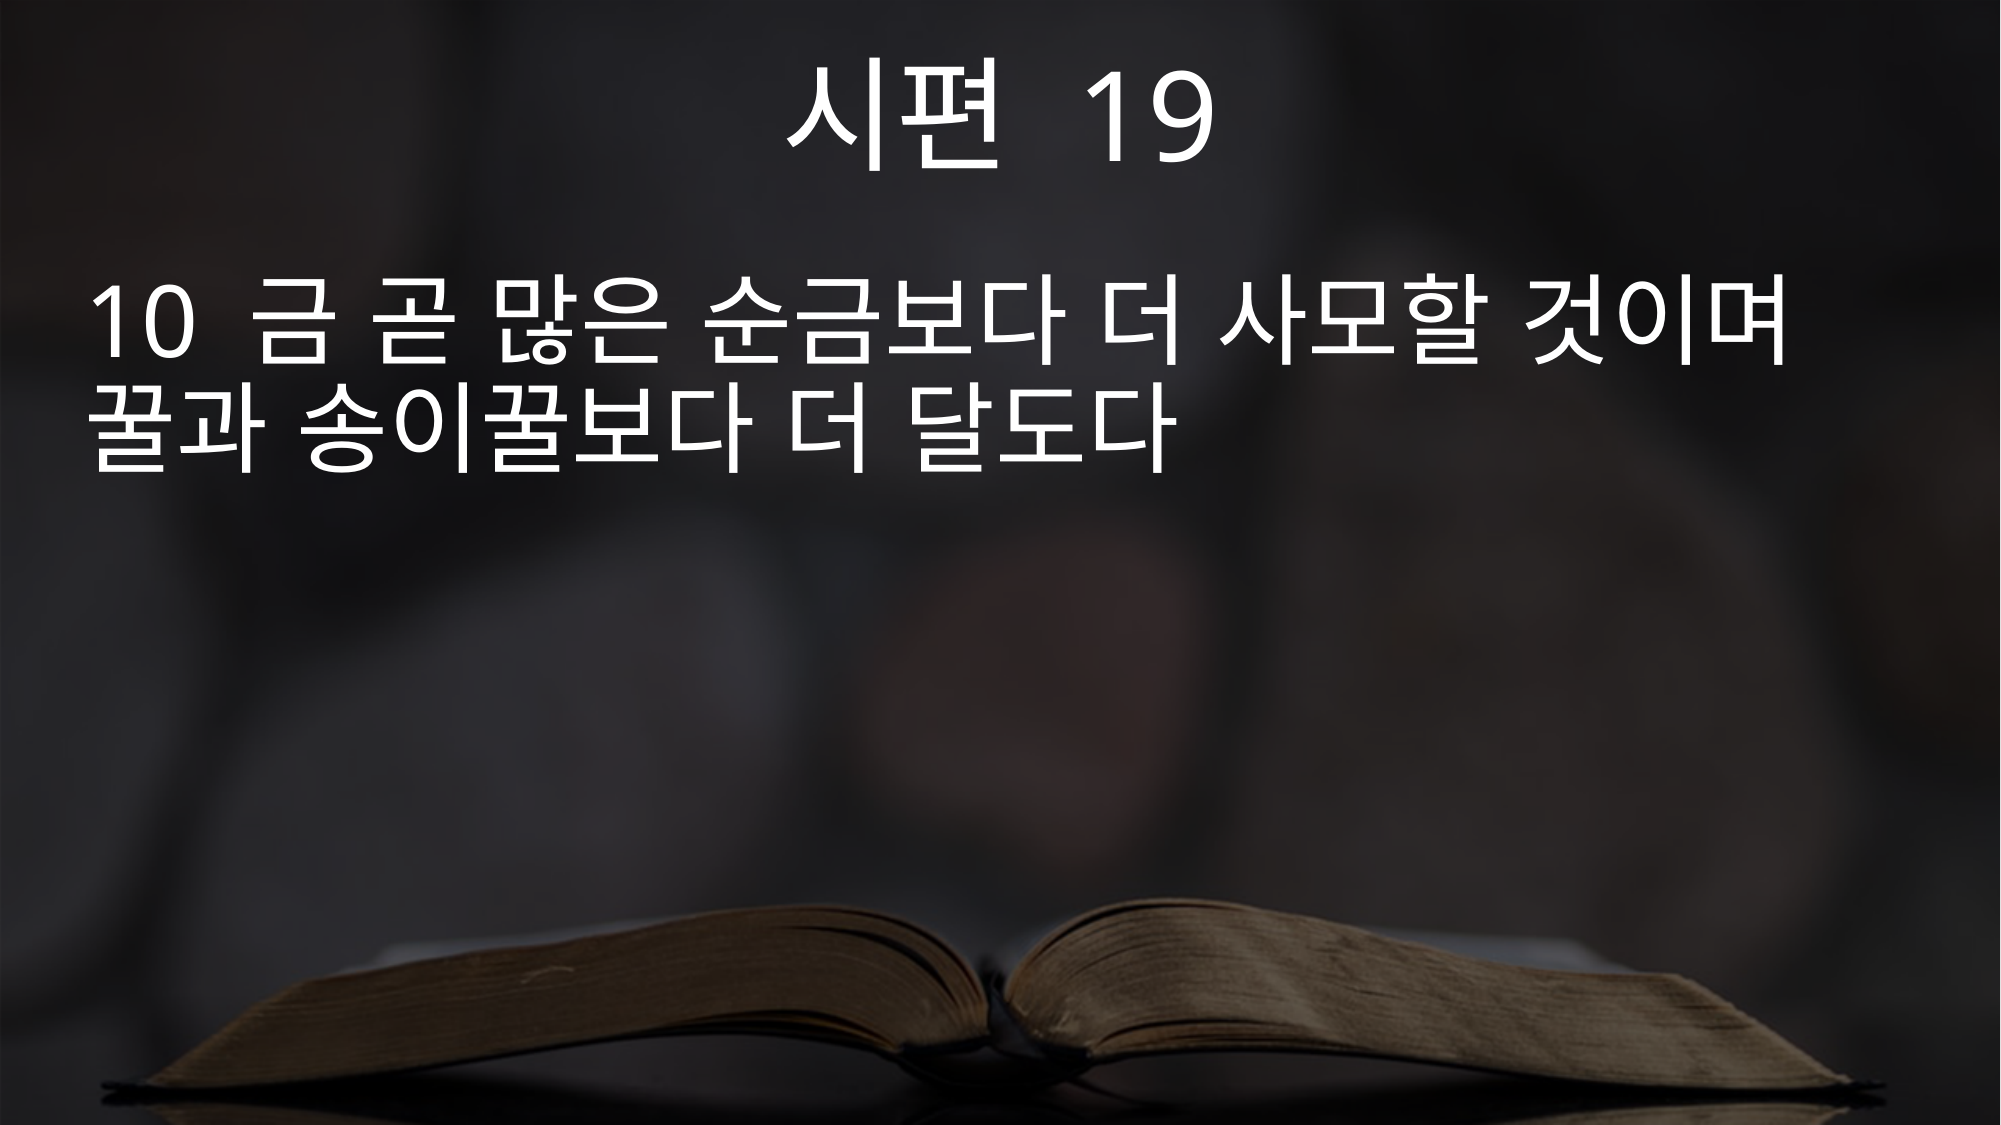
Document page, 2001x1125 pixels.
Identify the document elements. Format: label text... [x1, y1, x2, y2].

picture [0, 0, 2001, 1125]
footer 시편 19 [0, 32, 2000, 192]
list 10 금 곧 많은 순금보다 더 사모할 것이며 꿀과 송이꿀보다 더 달도다 [69, 263, 1953, 423]
